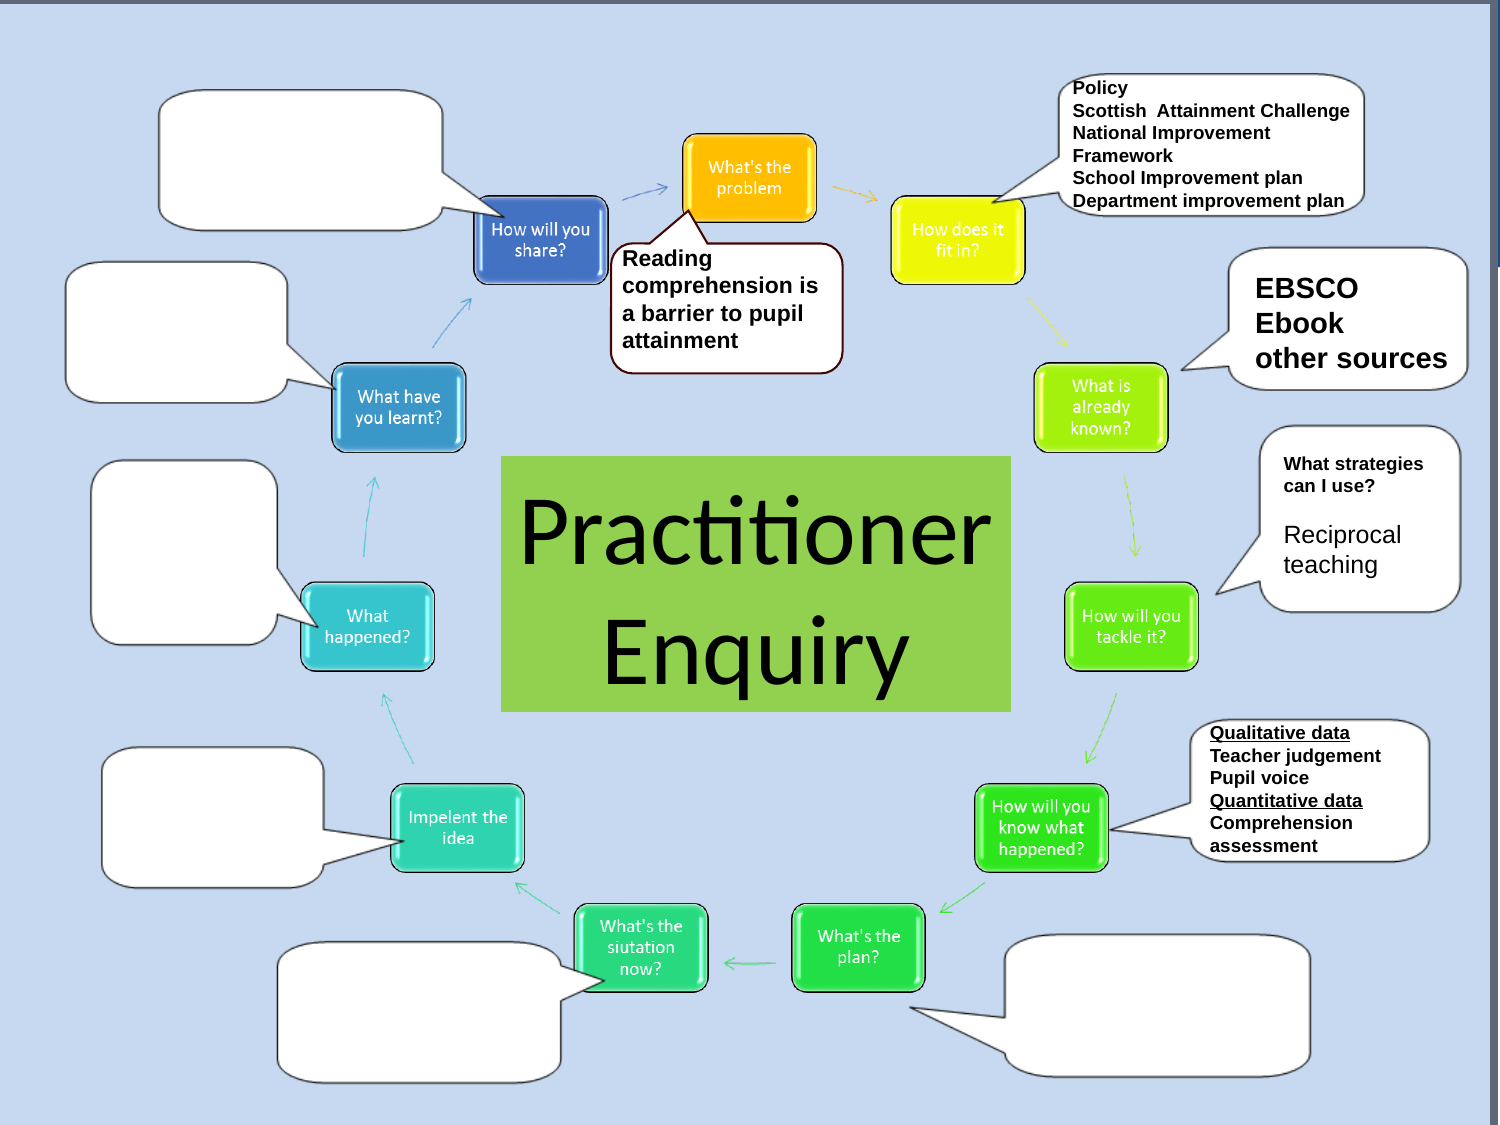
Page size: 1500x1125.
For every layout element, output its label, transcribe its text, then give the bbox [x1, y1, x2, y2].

text_box [0, 0, 1498, 1125]
text_box EBSCO Ebook other sources [1486, 261, 1500, 382]
picture [64, 72, 1471, 1086]
